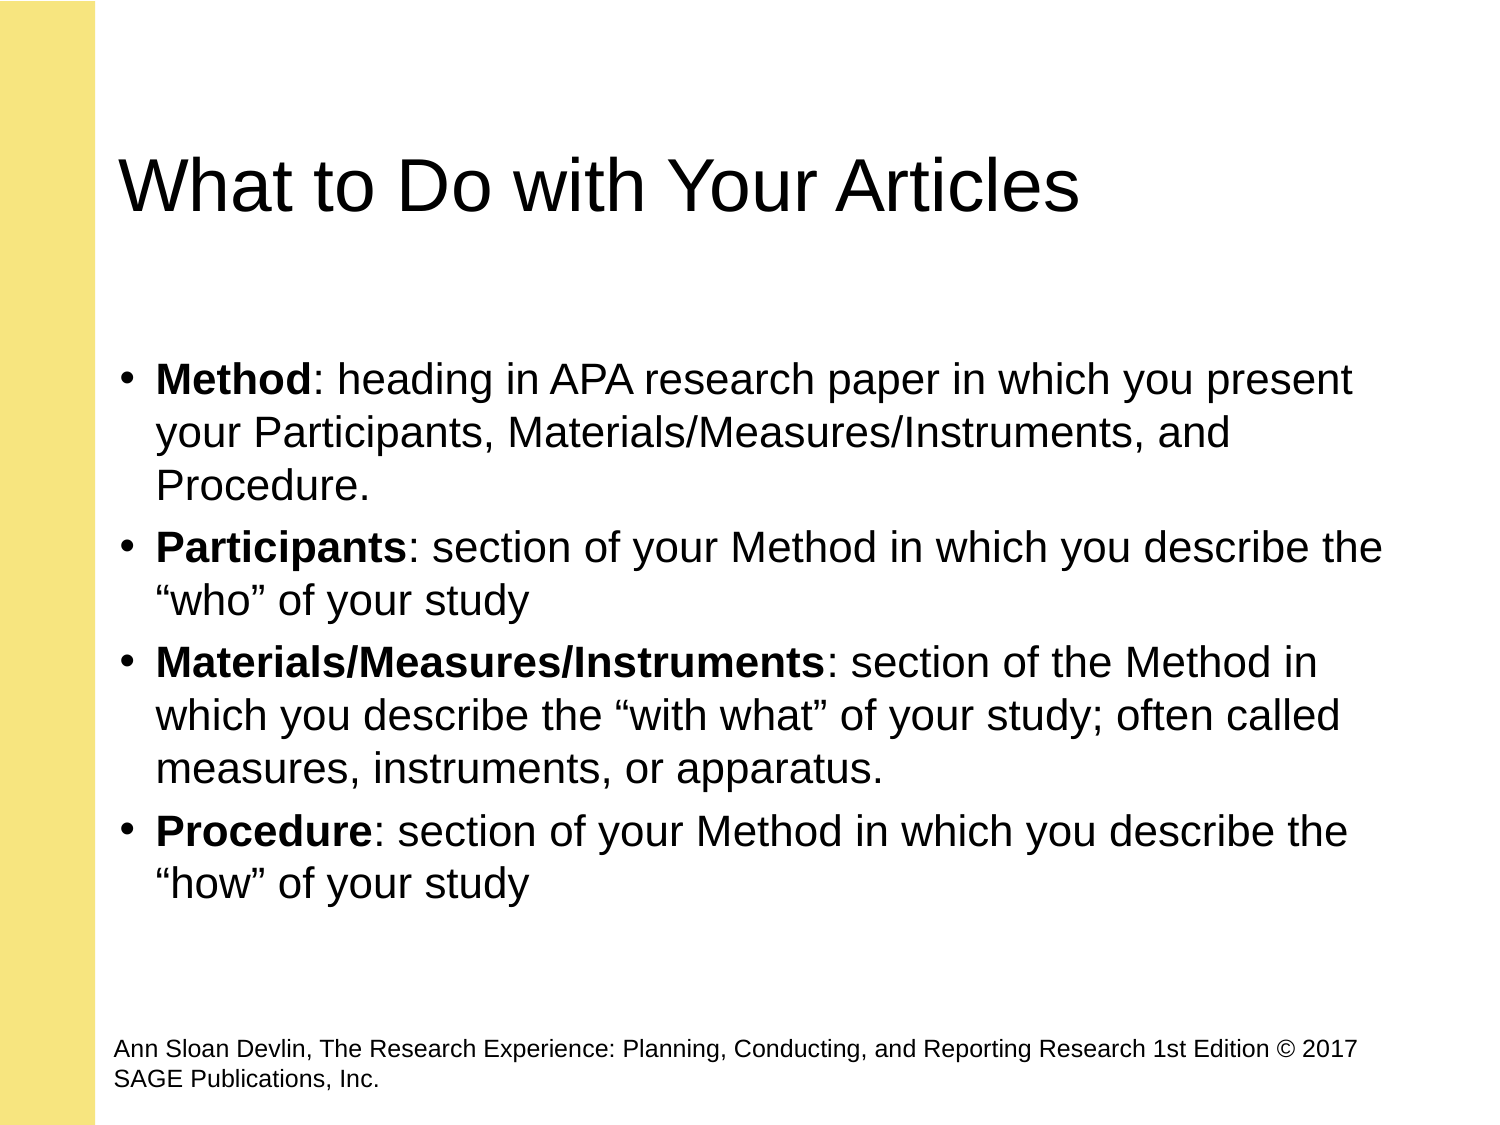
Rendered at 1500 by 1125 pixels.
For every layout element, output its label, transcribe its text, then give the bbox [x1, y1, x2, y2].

list Method: heading in APA research paper in which you present your Participants, Materials/Measures/Instruments, and Procedure. Participants: section of your Method in which you describe the “who” of your study Materials/Measures/Instruments: section of the Method in which you describe the “with what” of your study; often called measures, instruments, or apparatus. Procedure: section of your Method in which you describe the “how” of your study [97, 343, 1430, 919]
picture [0, 1, 96, 1125]
title What to Do with Your Articles [103, 122, 1115, 253]
